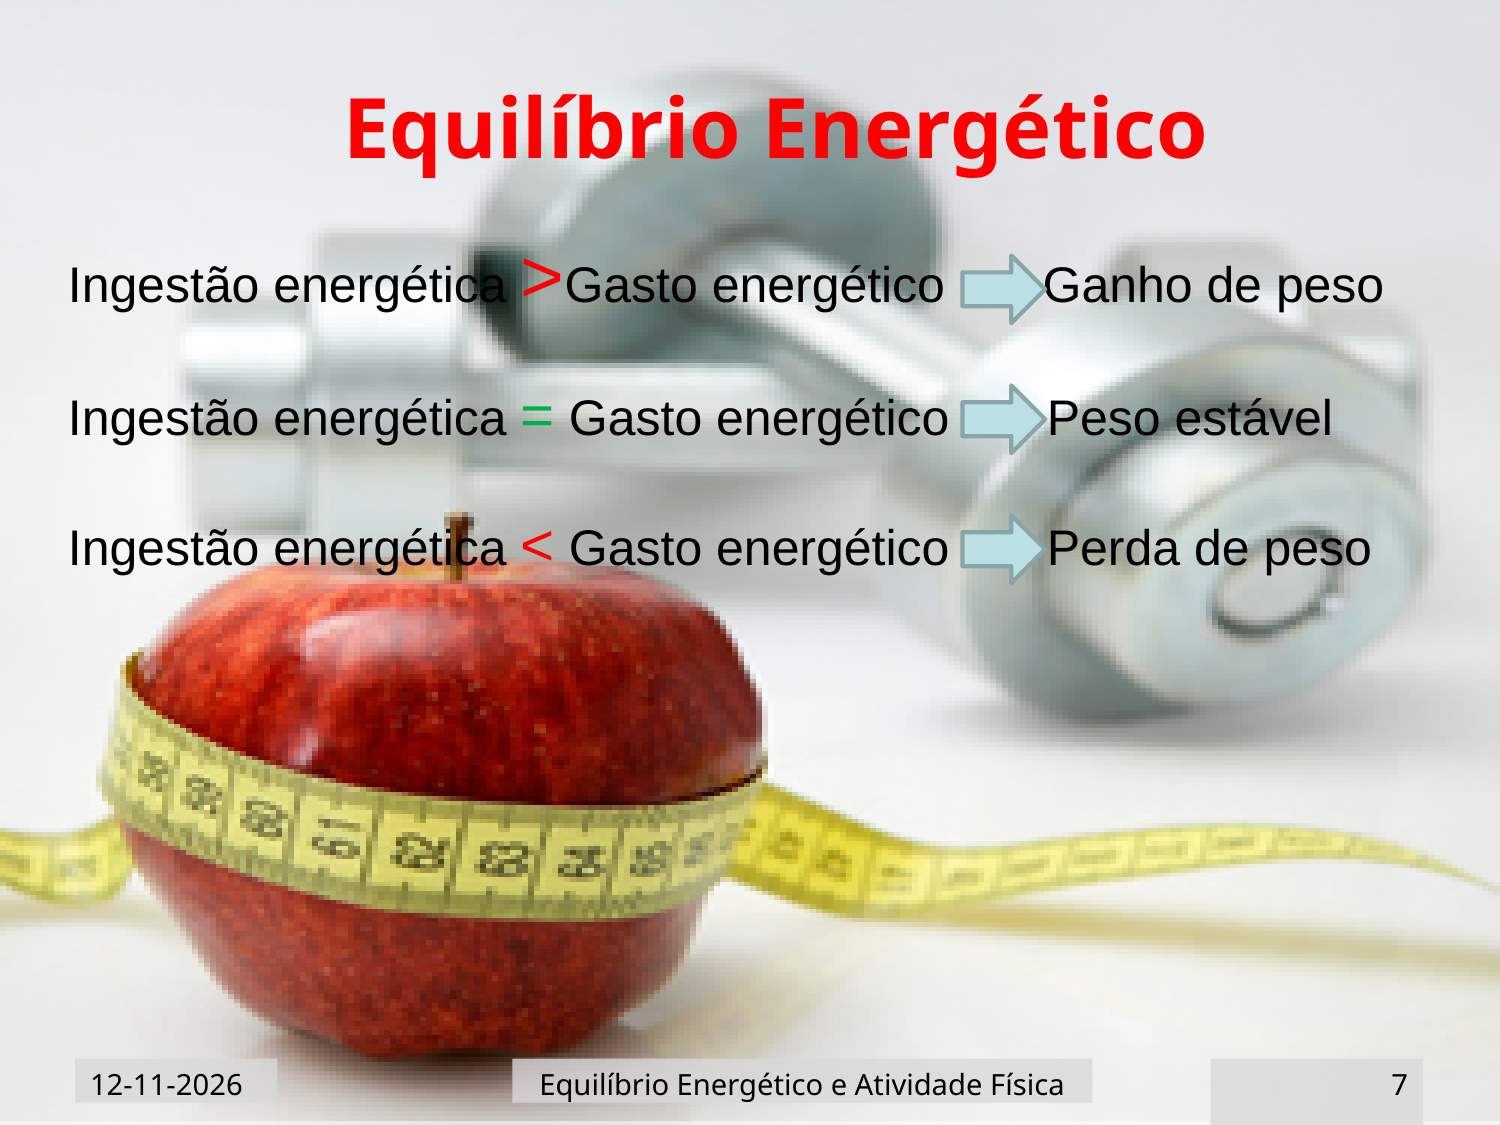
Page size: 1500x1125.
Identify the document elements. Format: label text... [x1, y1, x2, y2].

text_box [52, 219, 1412, 599]
picture [0, 0, 1500, 1125]
slide_number 7 [1210, 1058, 1424, 1125]
text_box Equilíbrio Energético [262, 73, 1311, 177]
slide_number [74, 1058, 278, 1103]
footer Equilíbrio Energético e Atividade Física [512, 1058, 1093, 1103]
